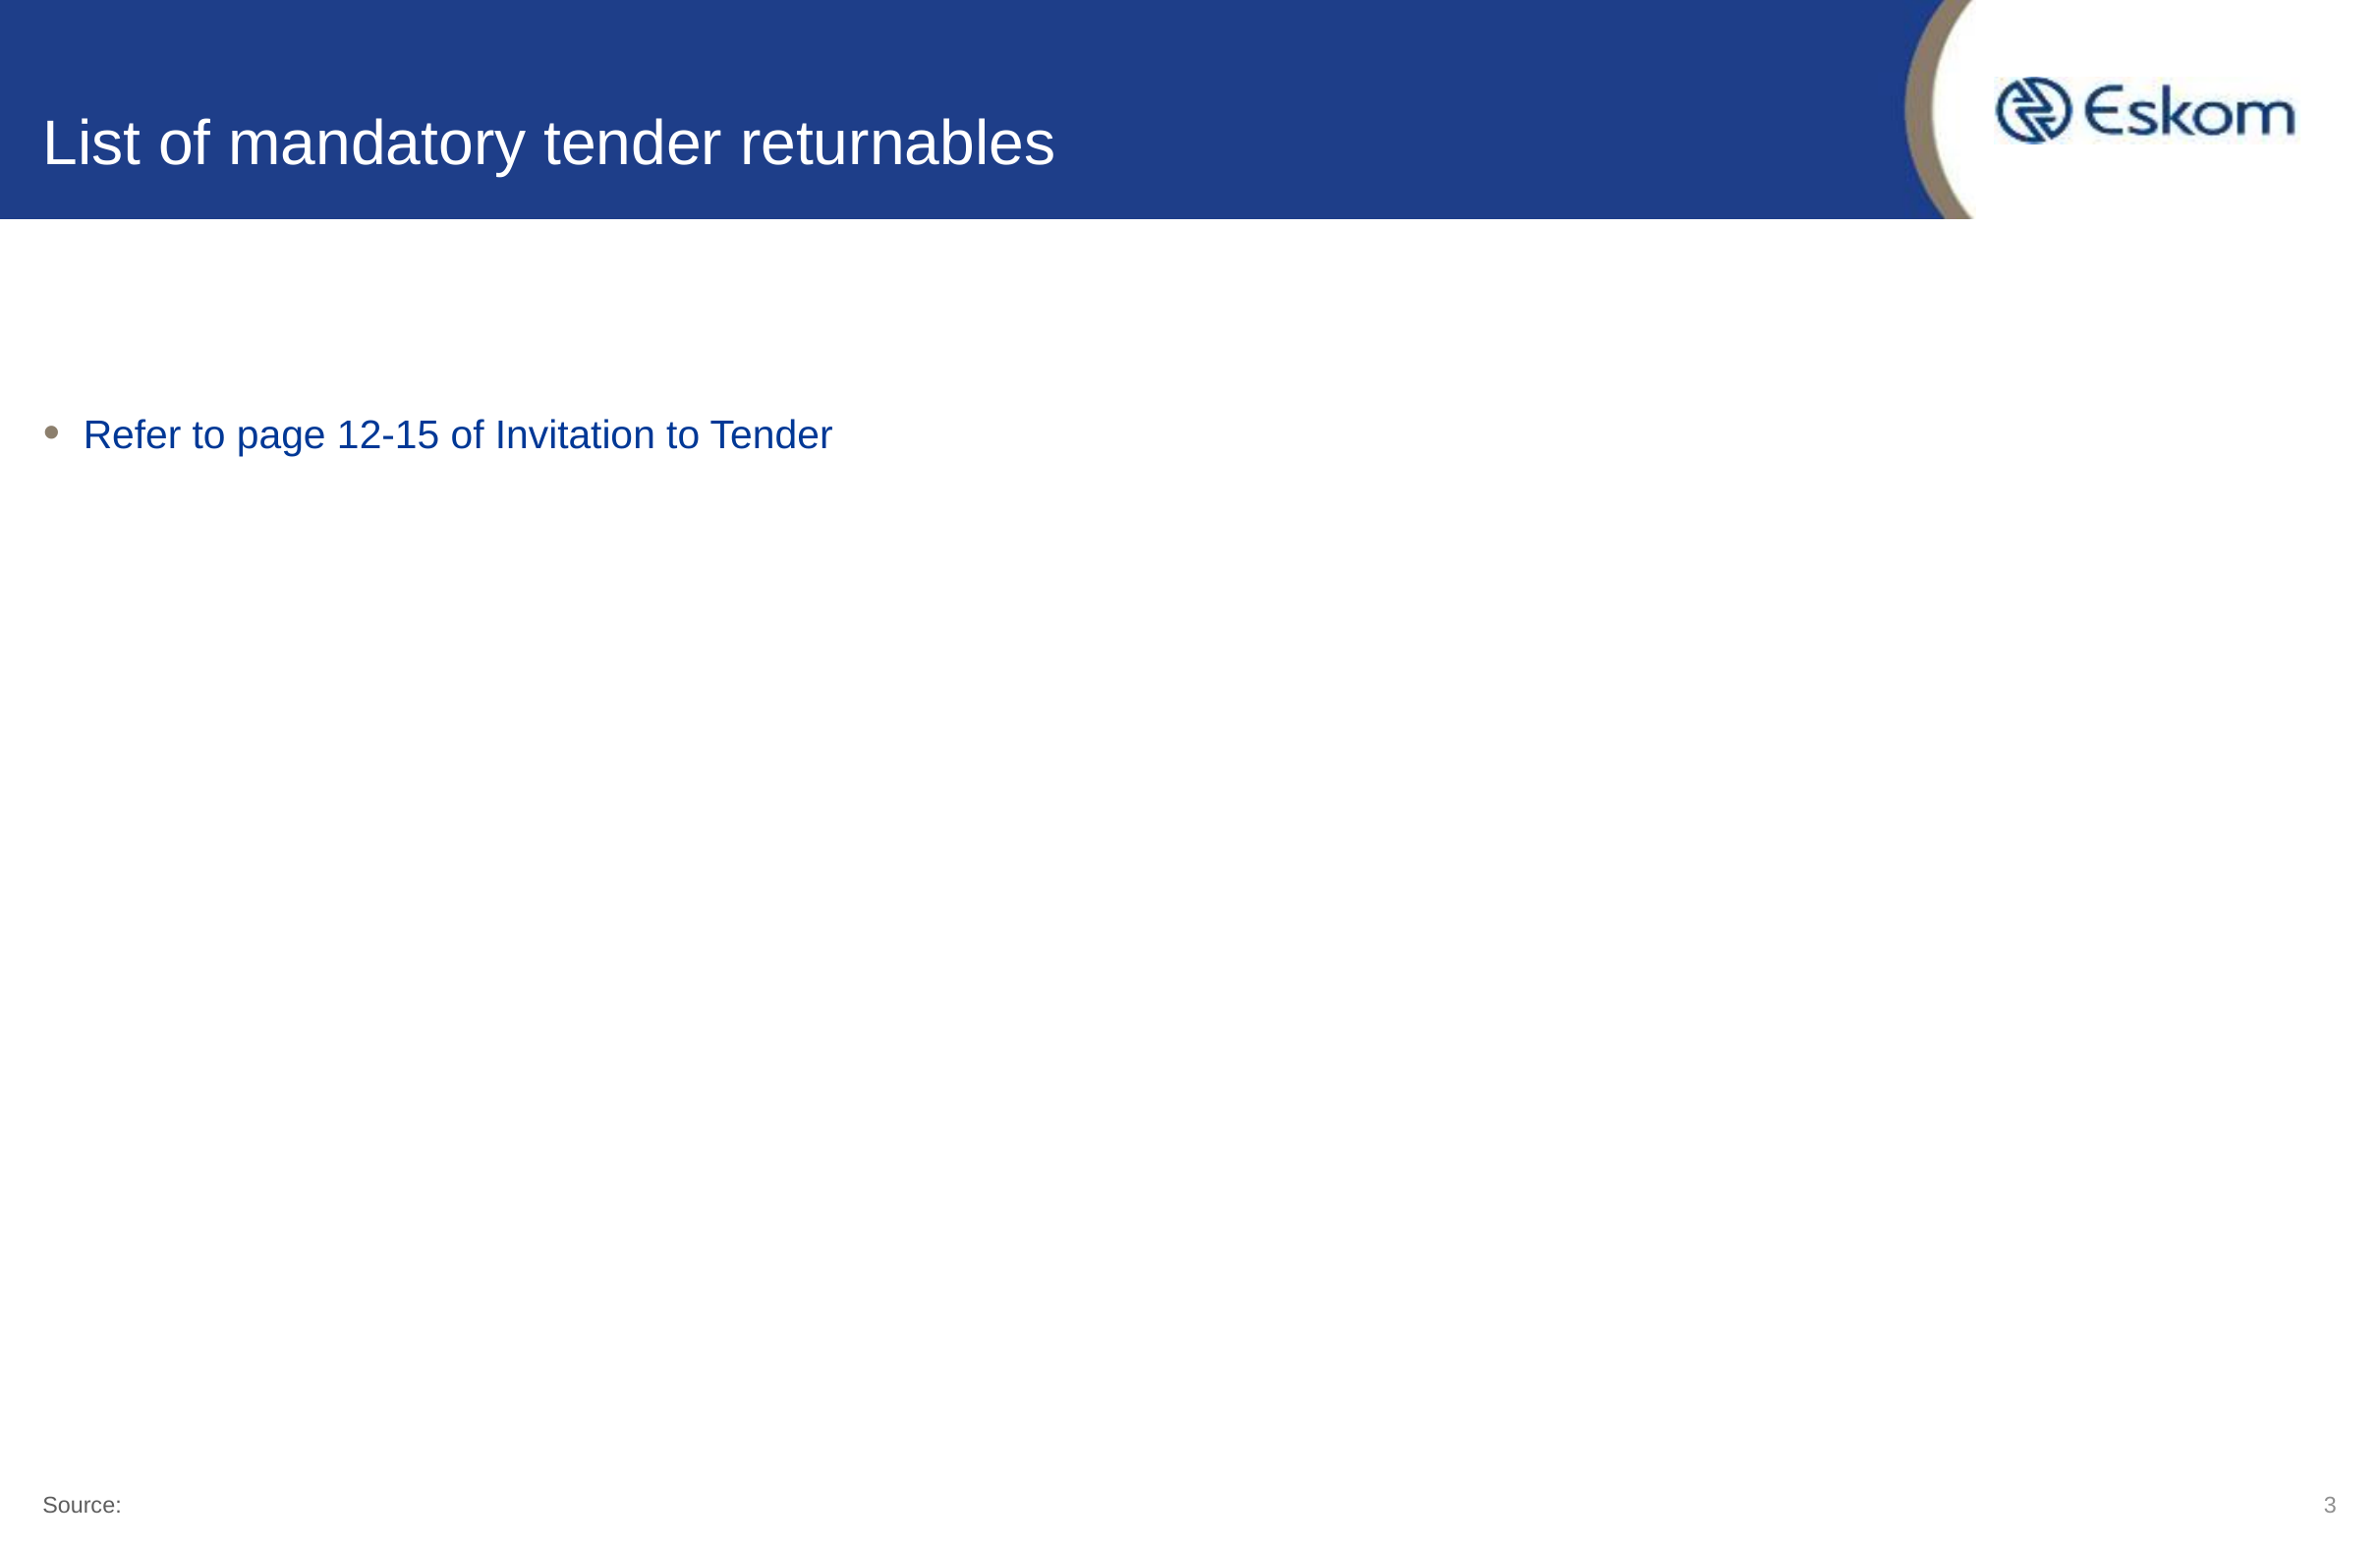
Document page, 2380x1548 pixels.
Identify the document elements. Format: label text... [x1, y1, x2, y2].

list Refer to page 12-15 of Invitation to Tender [28, 269, 2352, 464]
slide_number 3 [2220, 1483, 2352, 1524]
picture [1994, 77, 2300, 144]
picture [0, 0, 1976, 219]
title List of mandatory tender returnables [28, 37, 1884, 189]
footer Source: [28, 1489, 1921, 1518]
